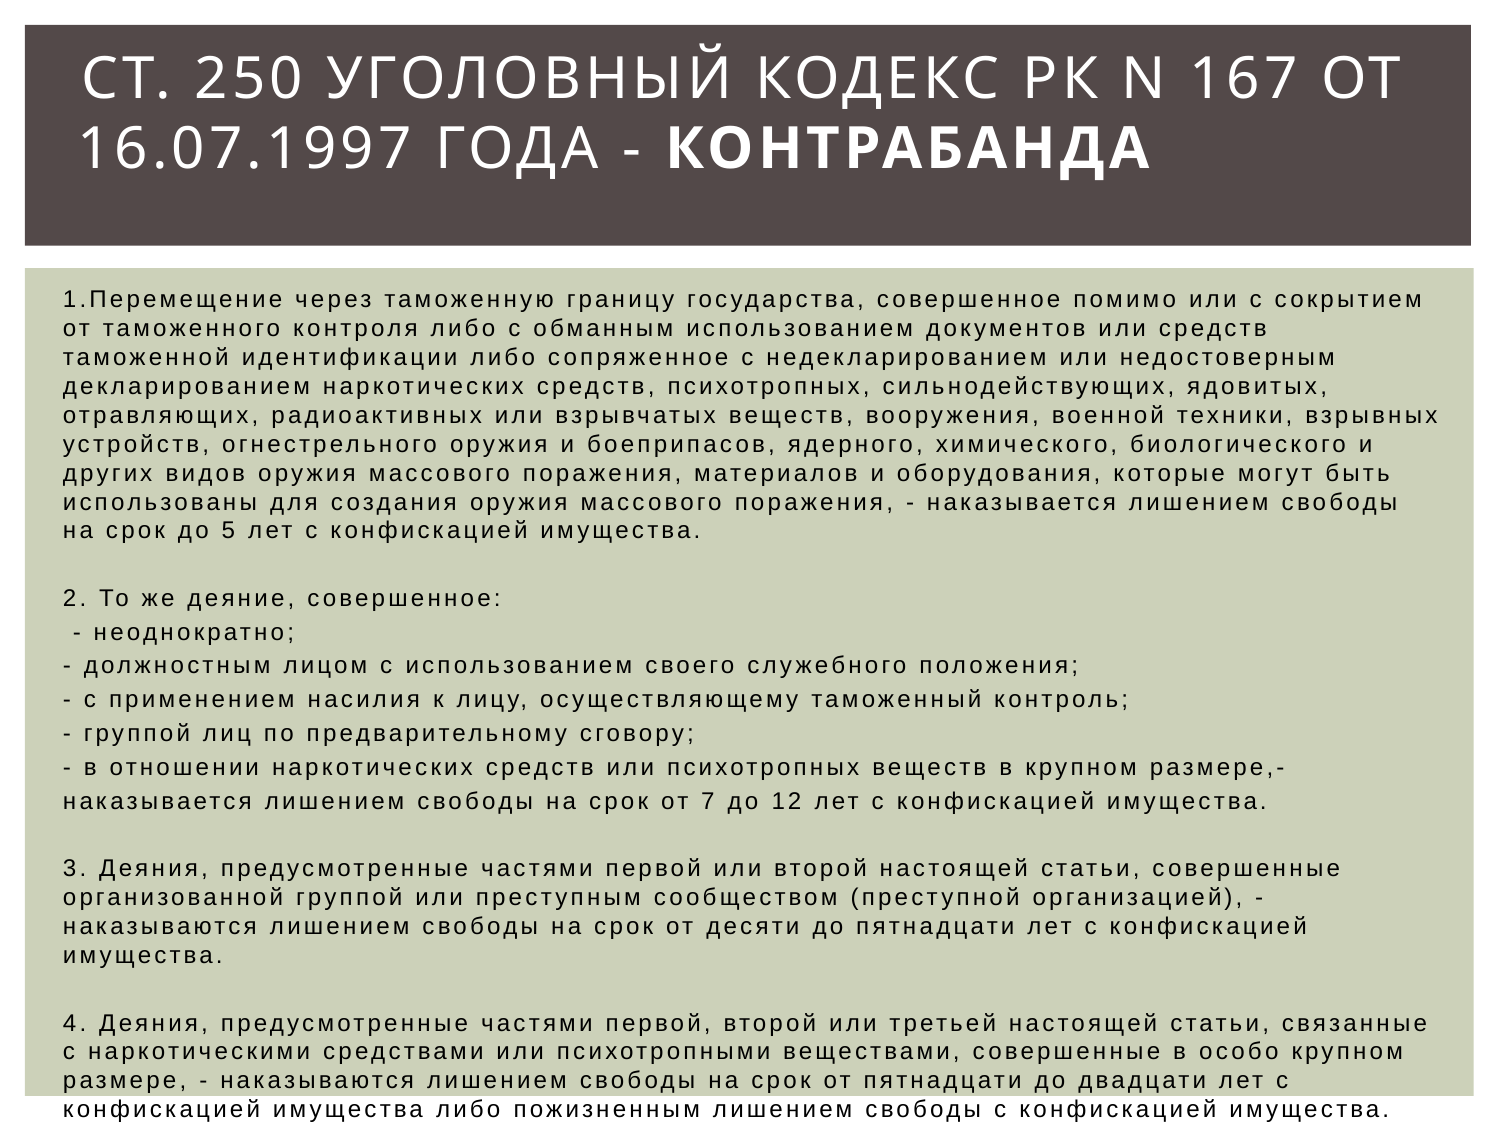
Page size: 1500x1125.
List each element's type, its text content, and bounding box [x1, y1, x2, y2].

title ﻿﻿Ст. 250 Уголовный Кодекс РК N 167 от 16.07.1997 года - Контрабанда [62, 58, 1438, 232]
list 1.Перемещение через таможенную границу государства, совершенное помимо или с сокрытием от таможенного контроля либо с обманным использованием документов или средств таможенной идентификации либо сопряженное с недекларированием или недостоверным декларированием наркотических средств, психотропных, сильнодействующих, ядовитых, отравляющих, радиоактивных или взрывчатых веществ, вооружения, военной техники, взрывных устройств, огнестрельного оружия и боеприпасов, ядерного, химического, биологического и других видов оружия массового поражения, материалов и оборудования, которые могут быть использованы для создания оружия массового поражения, - наказывается лишением свободы на срок до 5 лет с конфискацией имущества. 2. То же деяние, совершенное: - неоднократно; - должностным лицом с использованием своего служебного положения; - с применением насилия к лицу, осуществляющему таможенный контроль; - группой лиц по предварительному сговору; - в отношении наркотических средств или психотропных веществ в крупном размере,- наказывается лишением свободы на срок от 7 до 12 лет с конфискацией имущества. 3. Деяния, предусмотренные частями первой или второй настоящей статьи, совершенные организованной группой или преступным сообществом (преступной организацией), - наказываются лишением свободы на срок от десяти до пятнадцати лет с конфискацией имущества. 4. Деяния, предусмотренные частями первой, второй или третьей настоящей статьи, связанные с наркотическими средствами или психотропными веществами, совершенные в особо крупном размере, - наказываются лишением свободы на срок от пятнадцати до двадцати лет с конфискацией имущества либо пожизненным лишением свободы с конфискацией имущества. [41, 219, 1459, 1125]
